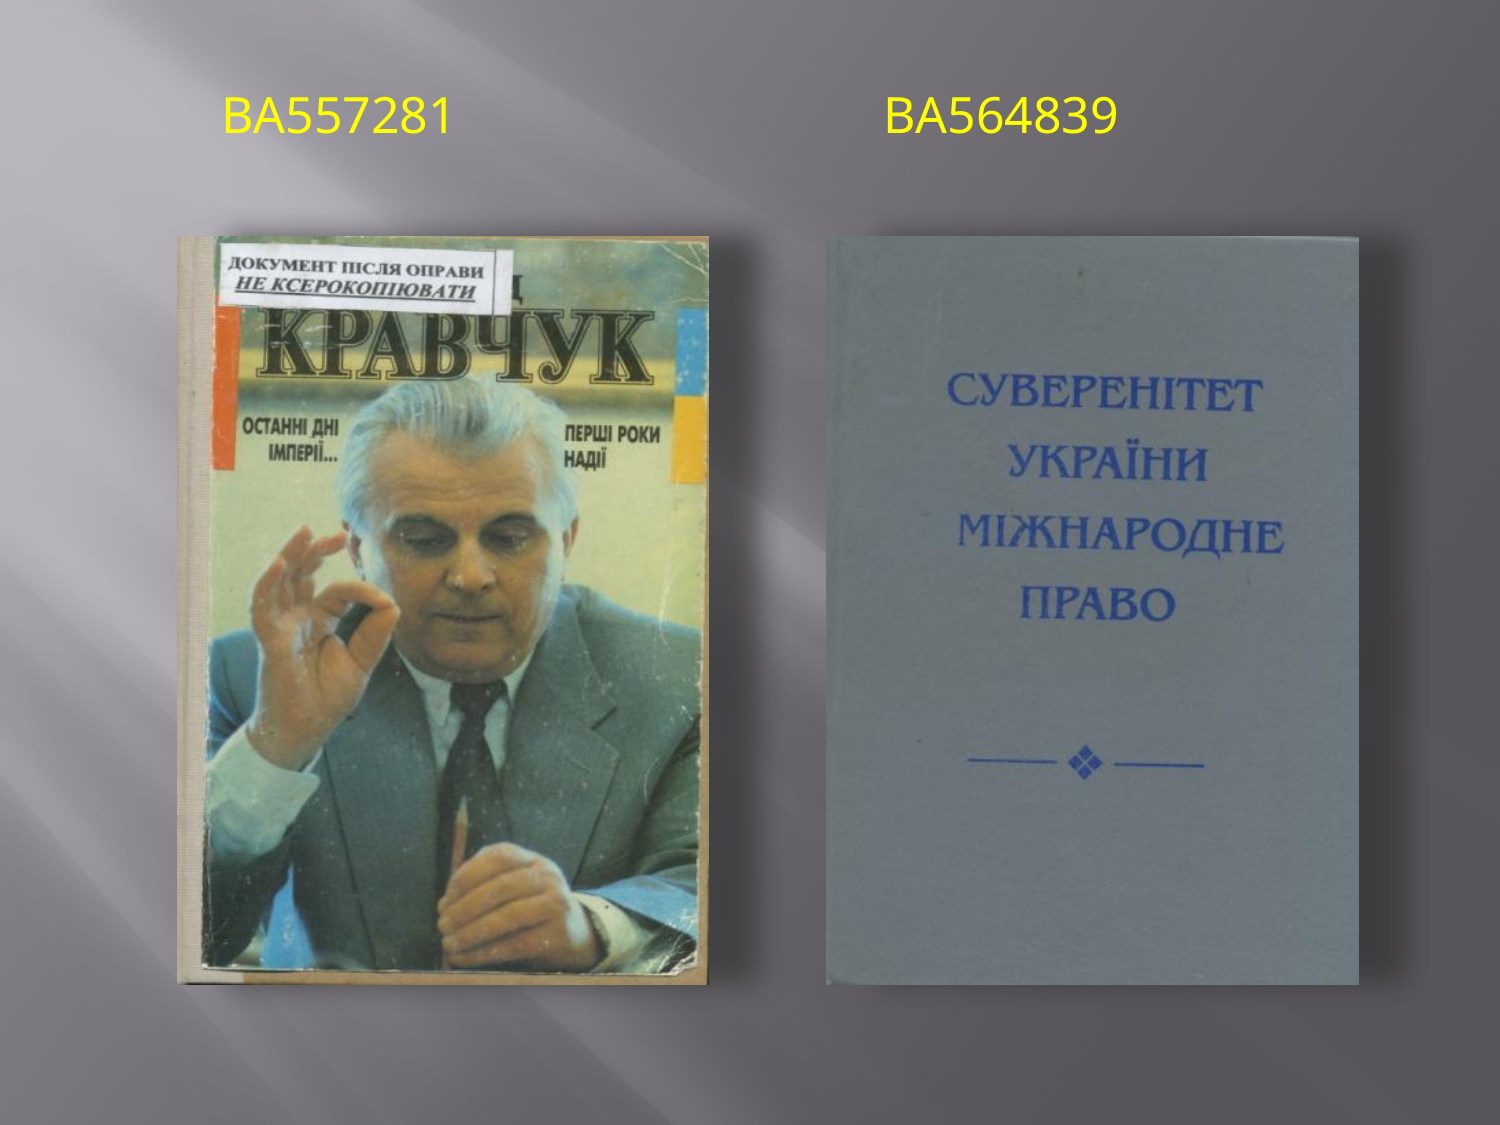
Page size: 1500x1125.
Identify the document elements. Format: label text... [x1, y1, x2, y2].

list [176, 235, 709, 986]
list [826, 235, 1359, 986]
picture [0, 0, 1500, 1125]
list ВА557281 [206, 54, 738, 173]
list ВА564839 [868, 54, 1425, 173]
